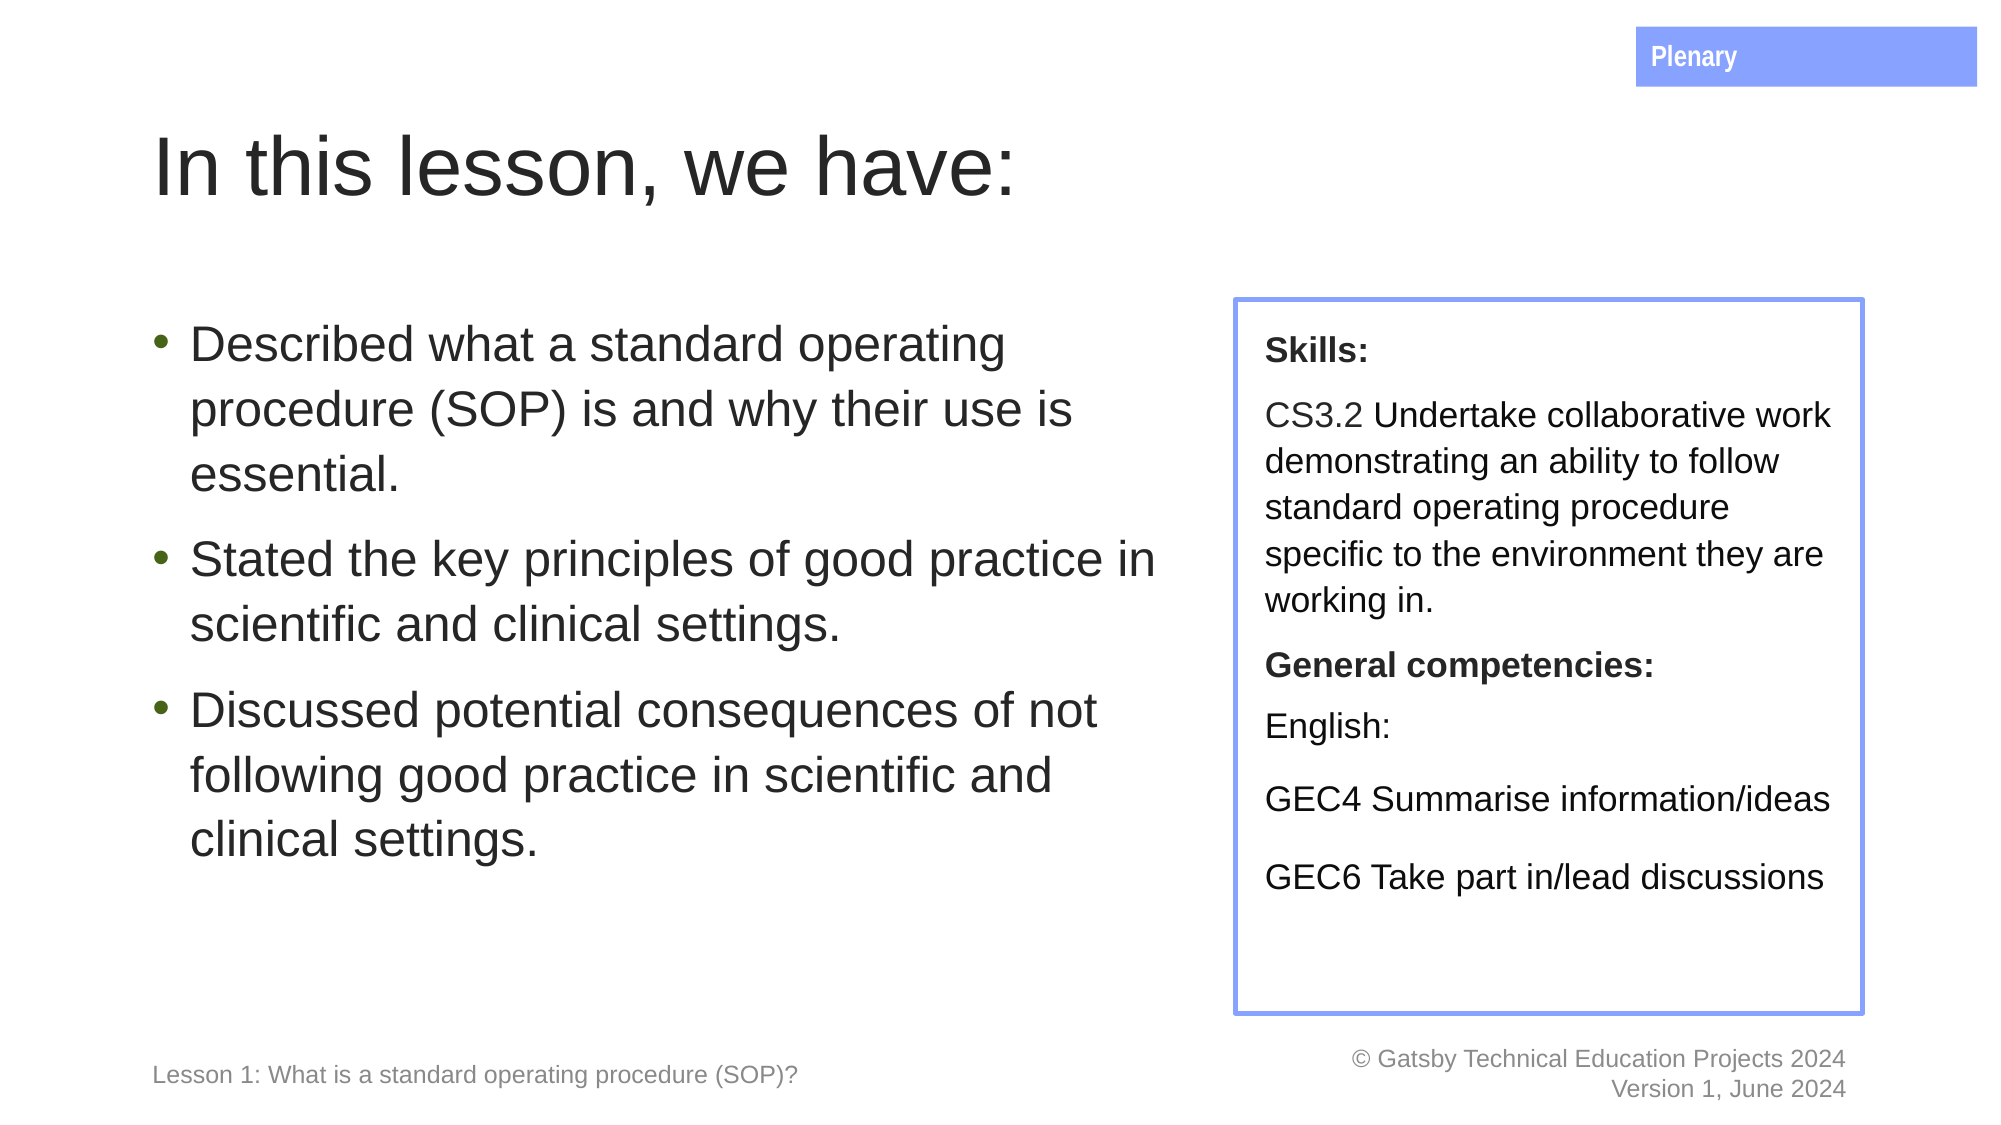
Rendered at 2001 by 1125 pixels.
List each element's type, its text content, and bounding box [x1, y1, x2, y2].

list Plenary [1636, 26, 1978, 87]
text_box Skills: CS3.2 Undertake collaborative work demonstrating an ability to follow standard operating procedure specific to the environment they are working in. General competencies: English: GEC4 Summarise information/ideas GEC6 Take part in/lead discussions [1235, 299, 1863, 1014]
list Described what a standard operating procedure (SOP) is and why their use is essential. Stated the key principles of good practice in scientific and clinical settings. Discussed potential consequences of not following good practice in scientific and clinical settings. [137, 299, 1188, 1014]
title In this lesson, we have: [137, 59, 1863, 278]
list Lesson 1: What is a standard operating procedure (SOP)? [137, 1042, 829, 1103]
